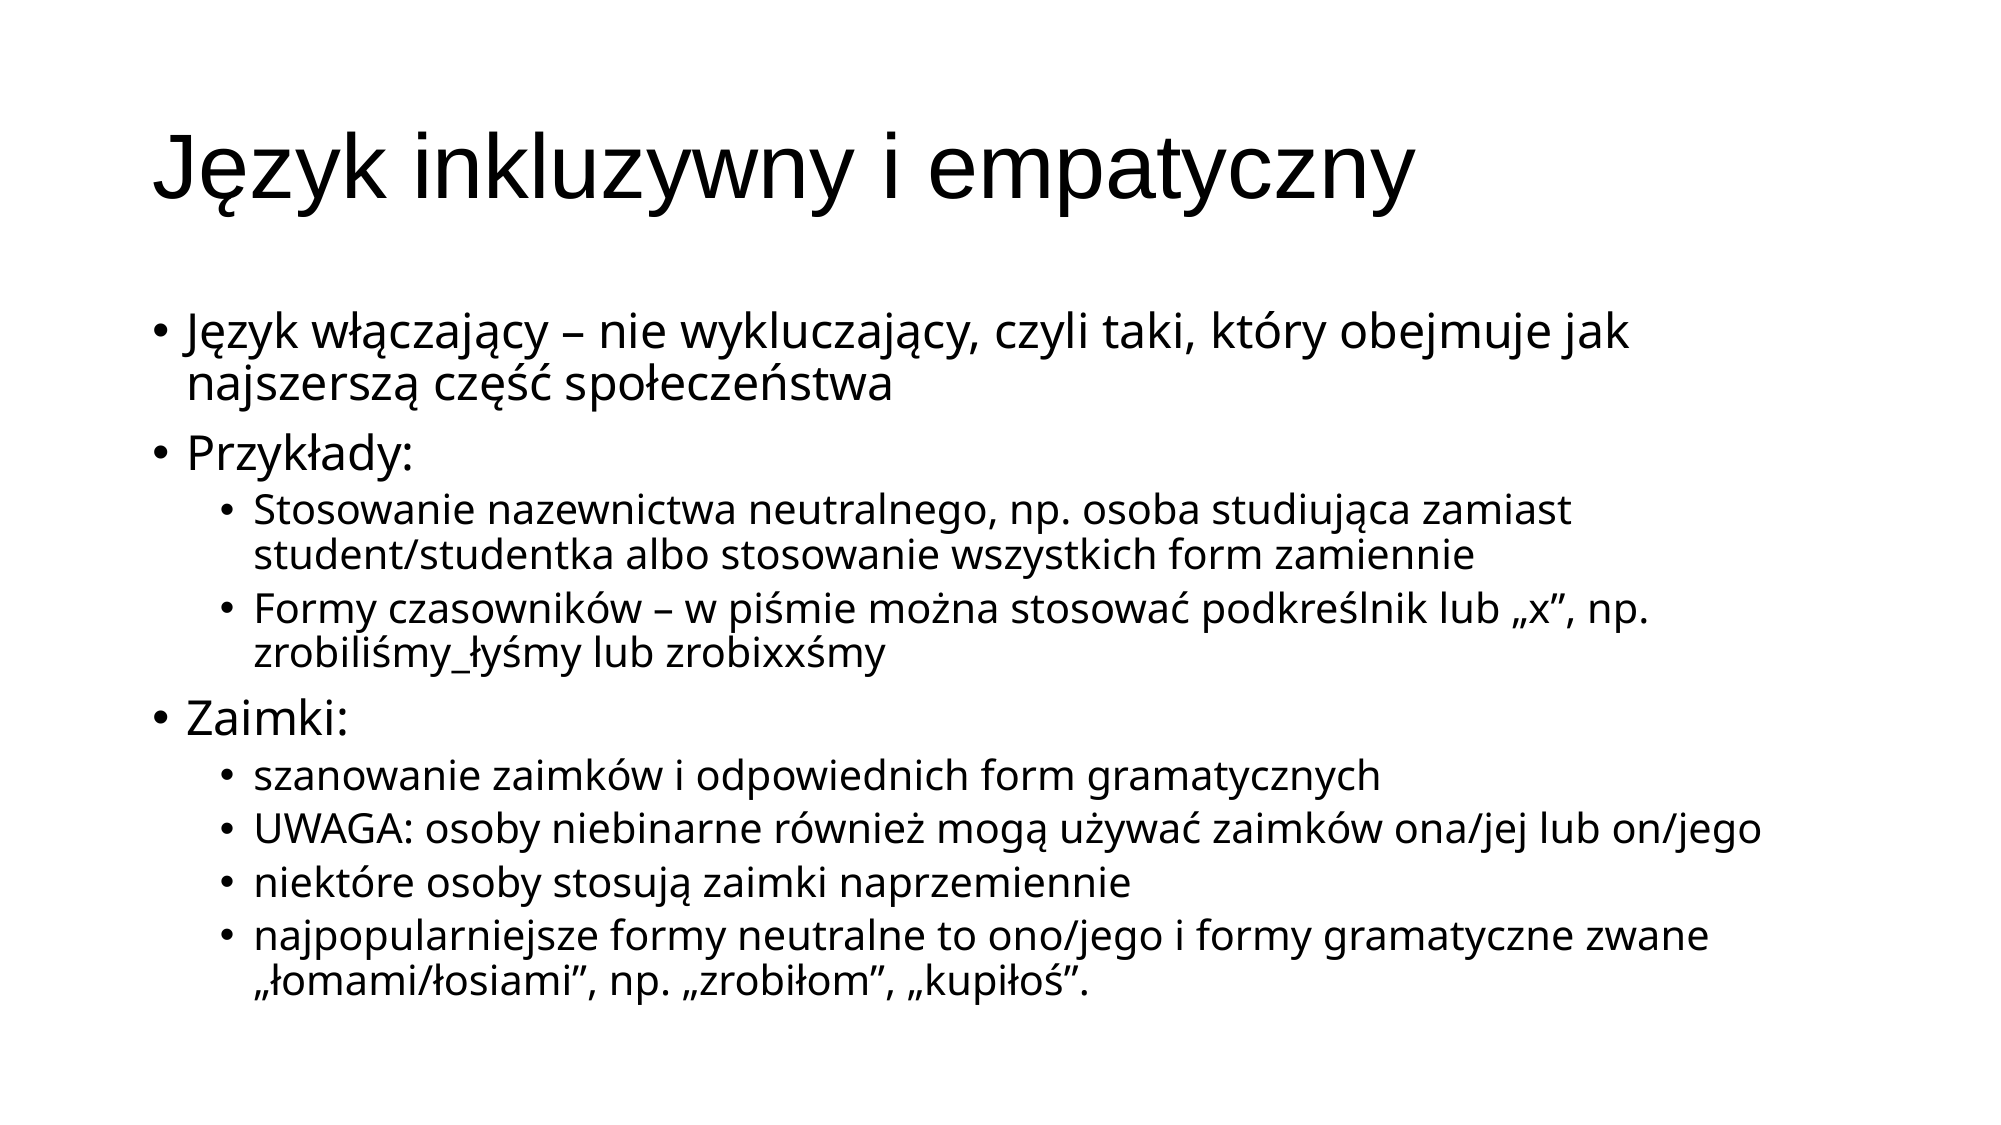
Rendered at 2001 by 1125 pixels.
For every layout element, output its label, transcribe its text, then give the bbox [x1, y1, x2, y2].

title Język inkluzywny i empatyczny [137, 59, 1863, 278]
list Język włączający – nie wykluczający, czyli taki, który obejmuje jak najszerszą część społeczeństwa Przykłady: Stosowanie nazewnictwa neutralnego, np. osoba studiująca zamiast student/studentka albo stosowanie wszystkich form zamiennie Formy czasowników – w piśmie można stosować podkreślnik lub „x”, np. zrobiliśmy_łyśmy lub zrobixxśmy Zaimki: szanowanie zaimków i odpowiednich form gramatycznych UWAGA: osoby niebinarne również mogą używać zaimków ona/jej lub on/jego niektóre osoby stosują zaimki naprzemiennie najpopularniejsze formy neutralne to ono/jego i formy gramatyczne zwane „łomami/łosiami”, np. „zrobiłom”, „kupiłoś”. [137, 299, 1863, 1014]
